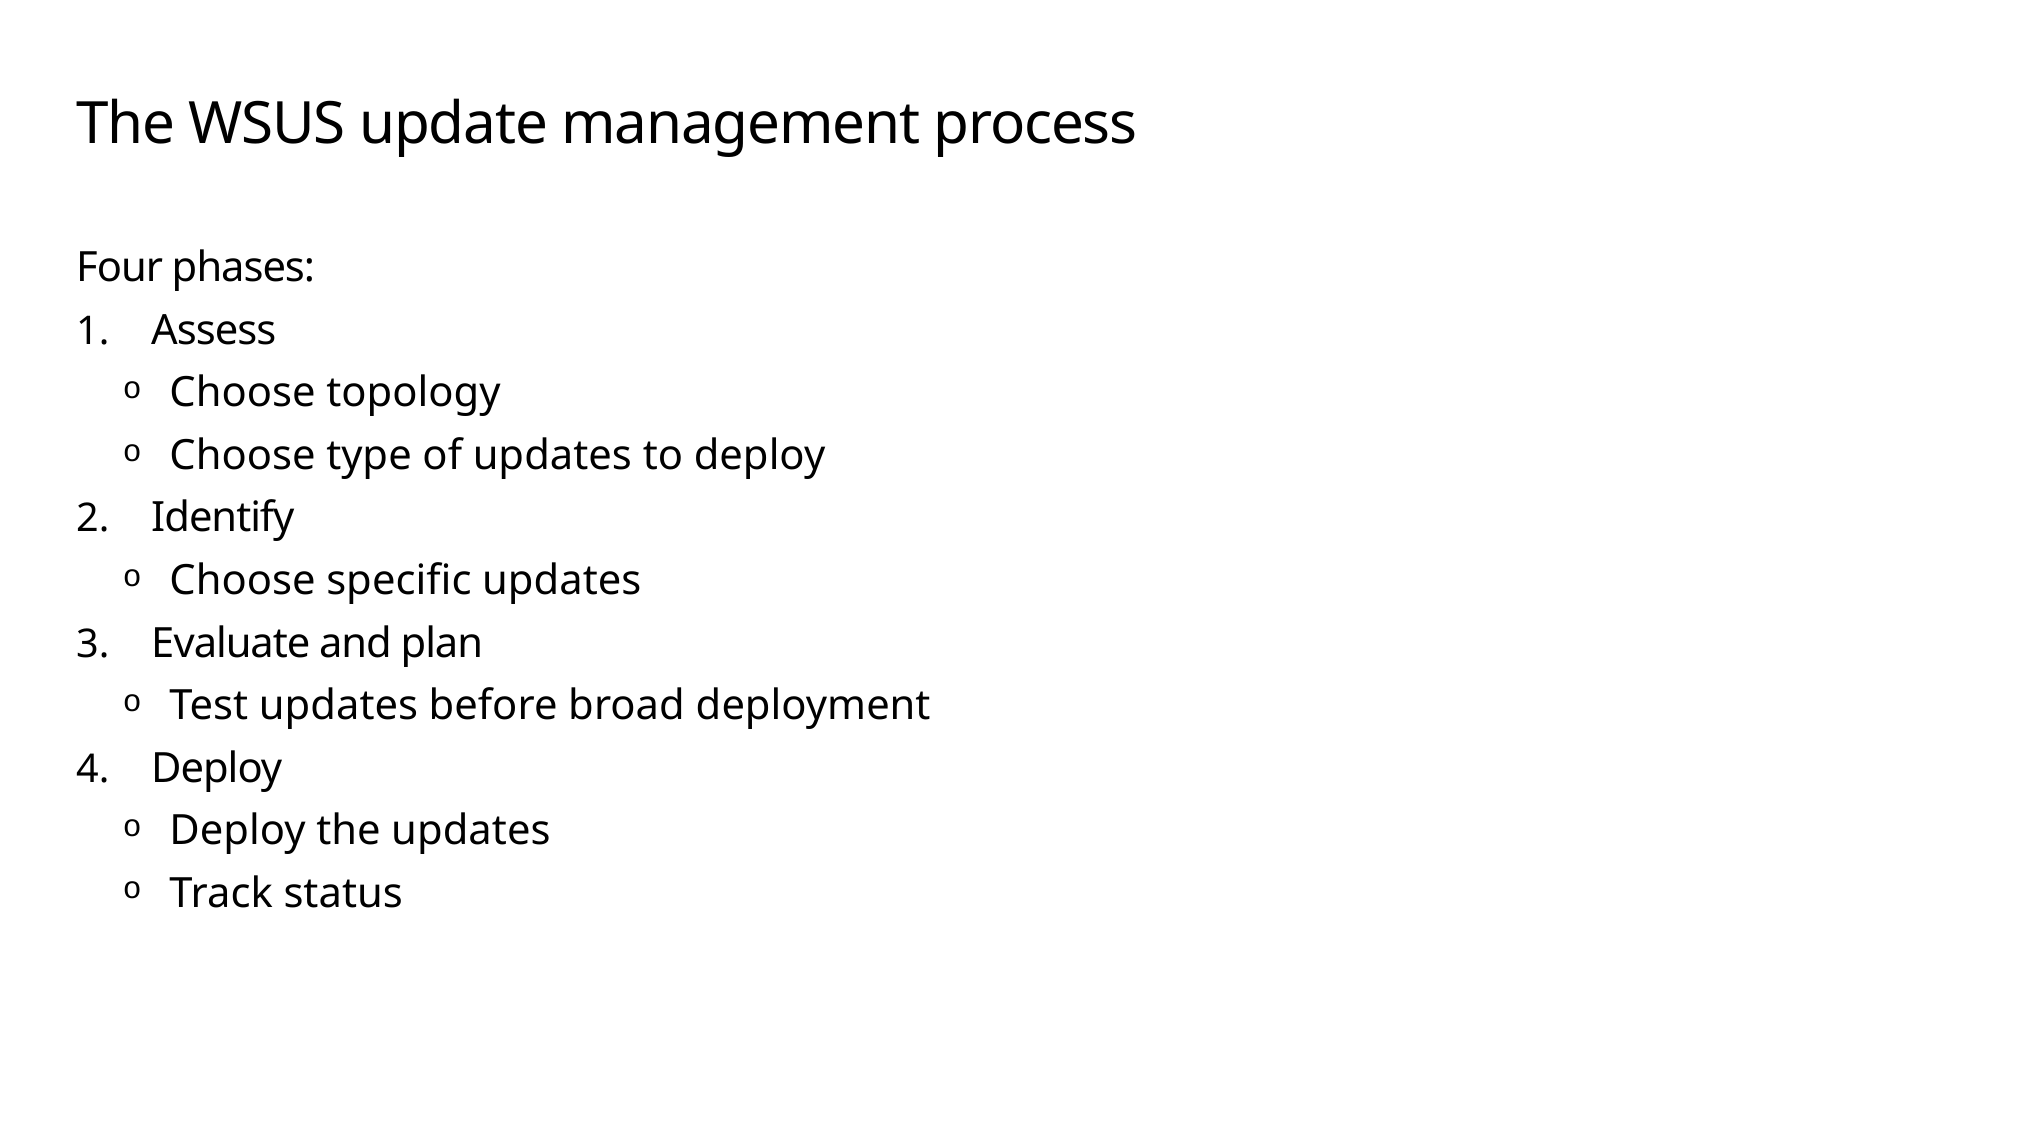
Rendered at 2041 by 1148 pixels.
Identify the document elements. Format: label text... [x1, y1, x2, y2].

title The WSUS update management process [76, 93, 1968, 161]
list Four phases: Assess Choose topology Choose type of updates to deploy Identify Choose specific updates Evaluate and plan Test updates before broad deployment Deploy Deploy the updates Track status [76, 240, 1970, 1074]
